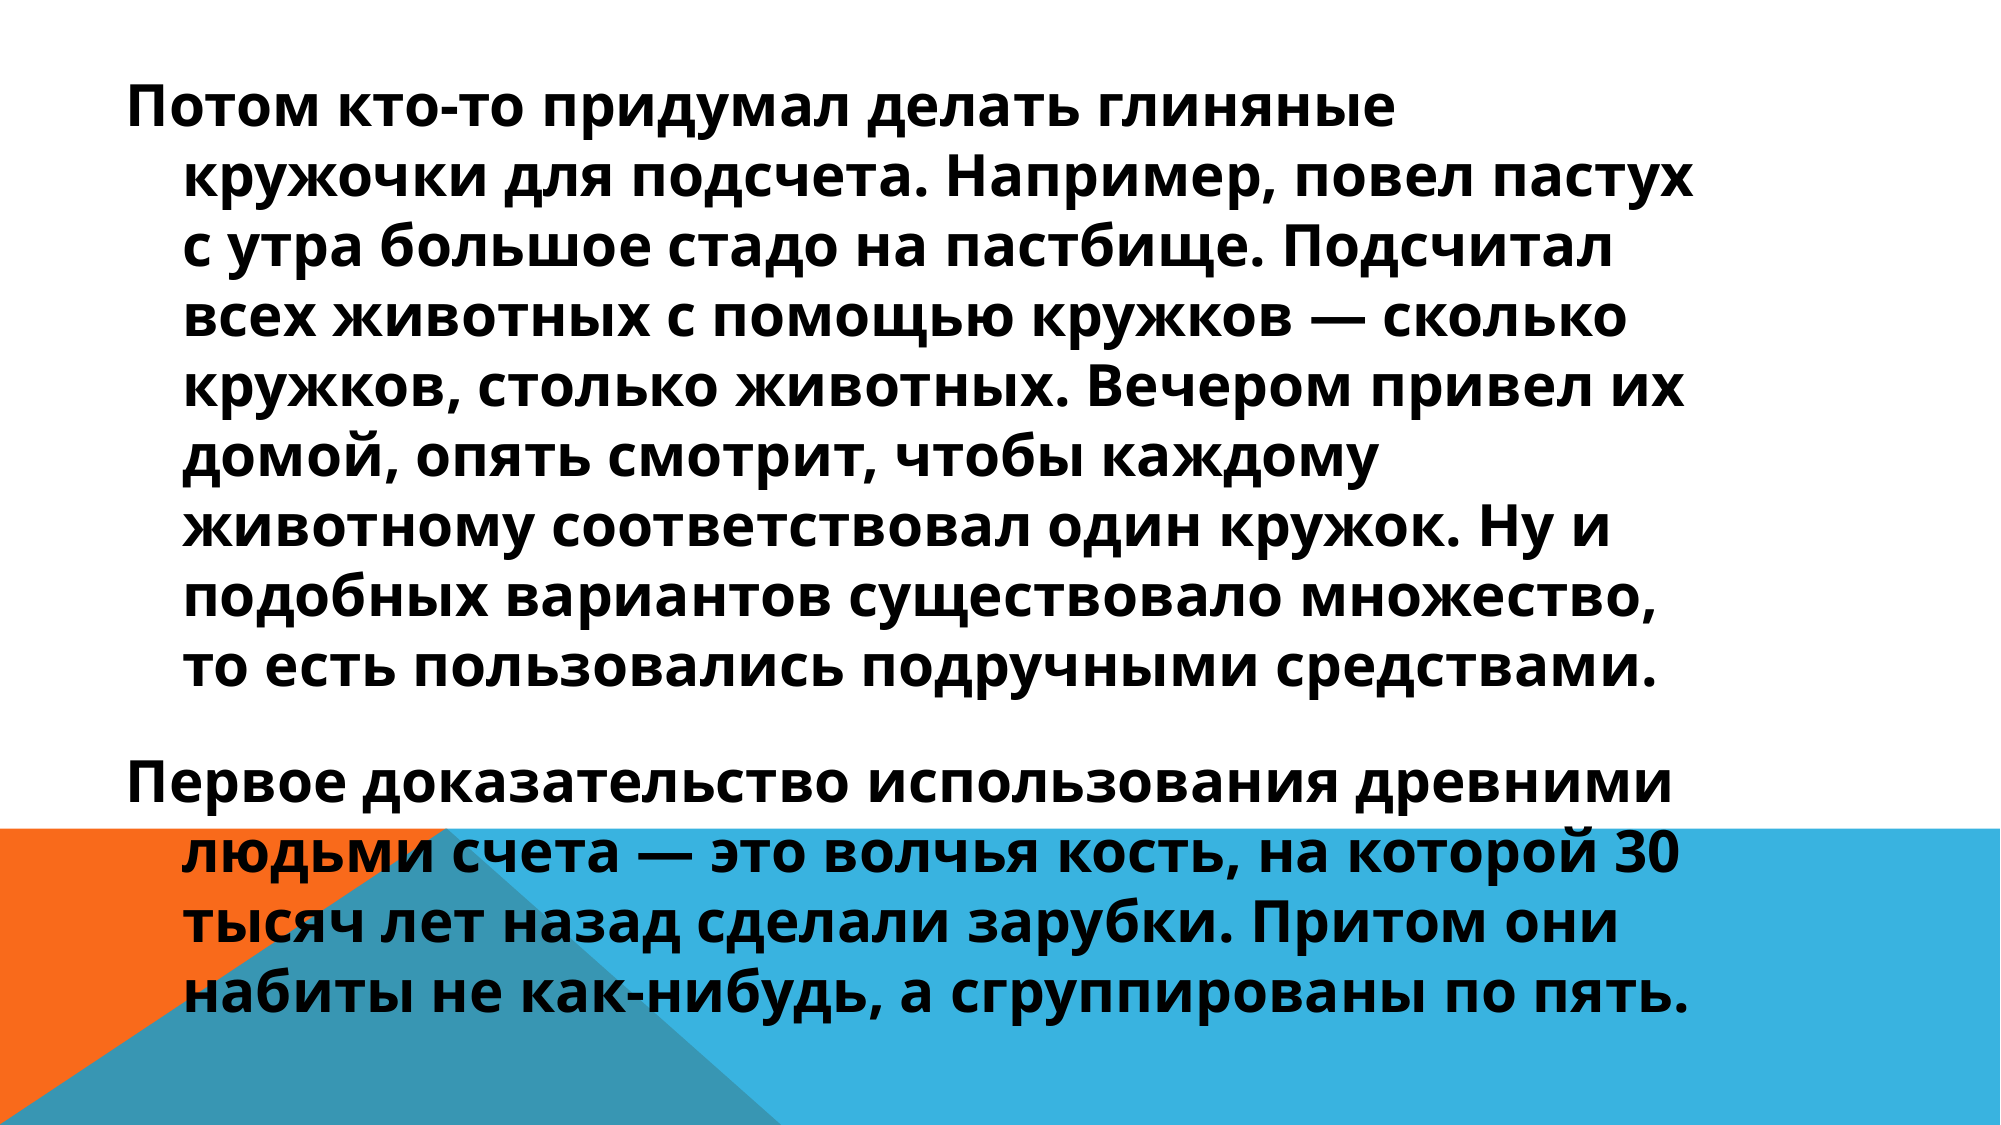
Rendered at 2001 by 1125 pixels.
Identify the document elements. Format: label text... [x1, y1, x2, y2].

list Потом кто-то придумал делать глиняные кружочки для подсчета. Например, повел пастух с утра большое стадо на пастбище. Подсчитал всех животных с помощью кружков — сколько кружков, столько животных. Вечером привел их домой, опять смотрит, чтобы каждому животному соответствовал один кружок. Ну и подобных вариантов существовало множество, то есть пользовались подручными средствами. Первое доказательство использования древними людьми счета — это волчья кость, на которой 30 тысяч лет назад сделали зарубки. Притом они набиты не как-нибудь, а сгруппированы по пять. [111, 60, 1729, 1032]
